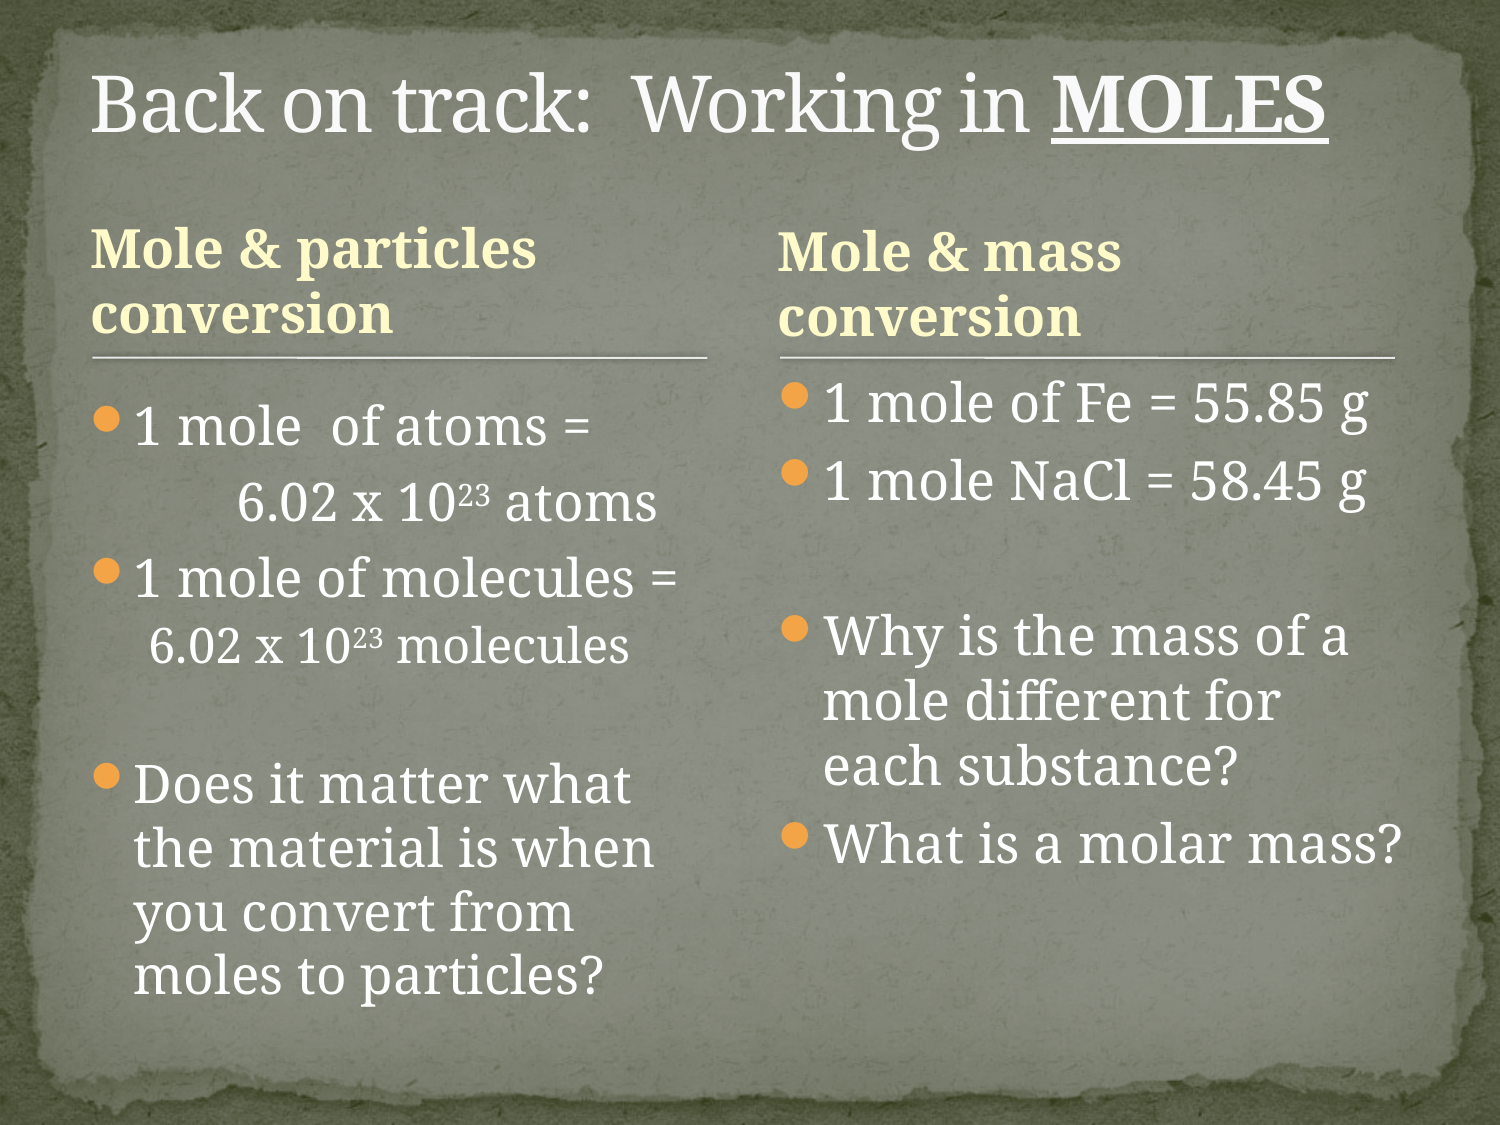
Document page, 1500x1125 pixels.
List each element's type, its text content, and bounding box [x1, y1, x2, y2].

list 1 mole of Fe = 55.85 g 1 mole NaCl = 58.45 g Why is the mass of a mole different for each substance? What is a molar mass? [762, 361, 1426, 1004]
list 1 mole of atoms = 6.02 x 1023 atoms 1 mole of molecules = 6.02 x 1023 molecules Does it matter what the material is when you convert from moles to particles? [75, 385, 738, 1028]
title Back on track: Working in MOLES [74, 25, 1425, 156]
list Mole & particles conversion [73, 225, 740, 354]
list Mole & mass conversion [760, 228, 1427, 357]
